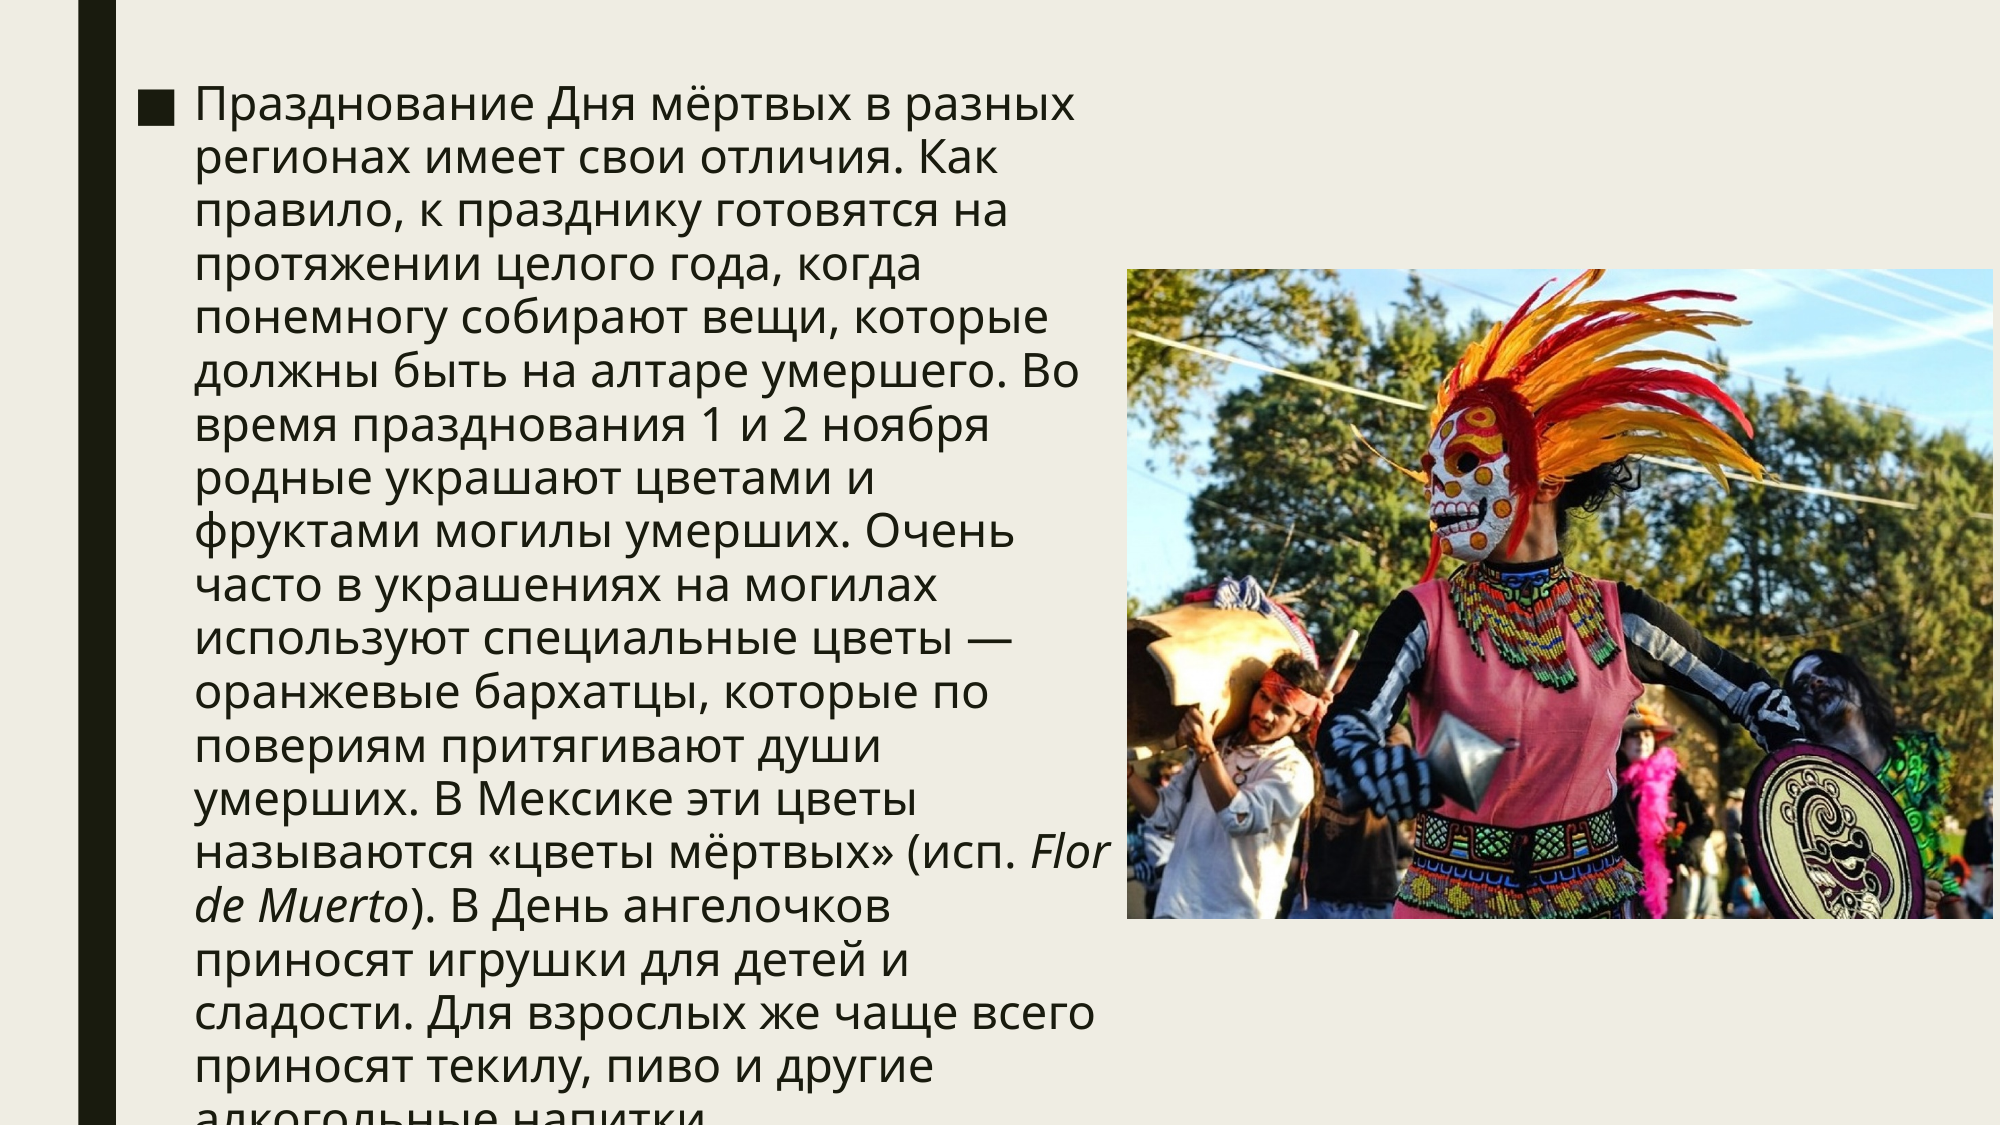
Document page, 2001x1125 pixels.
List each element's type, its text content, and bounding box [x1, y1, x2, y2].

list Празднование Дня мёртвых в разных регионах имеет свои отличия. Как правило, к празднику готовятся на протяжении целого года, когда понемногу собирают вещи, которые должны быть на алтаре умершего. Во время празднования 1 и 2 ноября родные украшают цветами и фруктами могилы умерших. Очень часто в украшениях на могилах используют специальные цветы — оранжевые бархатцы, которые по повериям притягивают души умерших. В Мексике эти цветы называются «цветы мёртвых» (исп. Flor de Muerto). В День ангелочков приносят игрушки для детей и сладости. Для взрослых же чаще всего приносят текилу, пиво и другие алкогольные напитки. [118, 69, 1128, 1125]
picture [1127, 269, 1993, 919]
